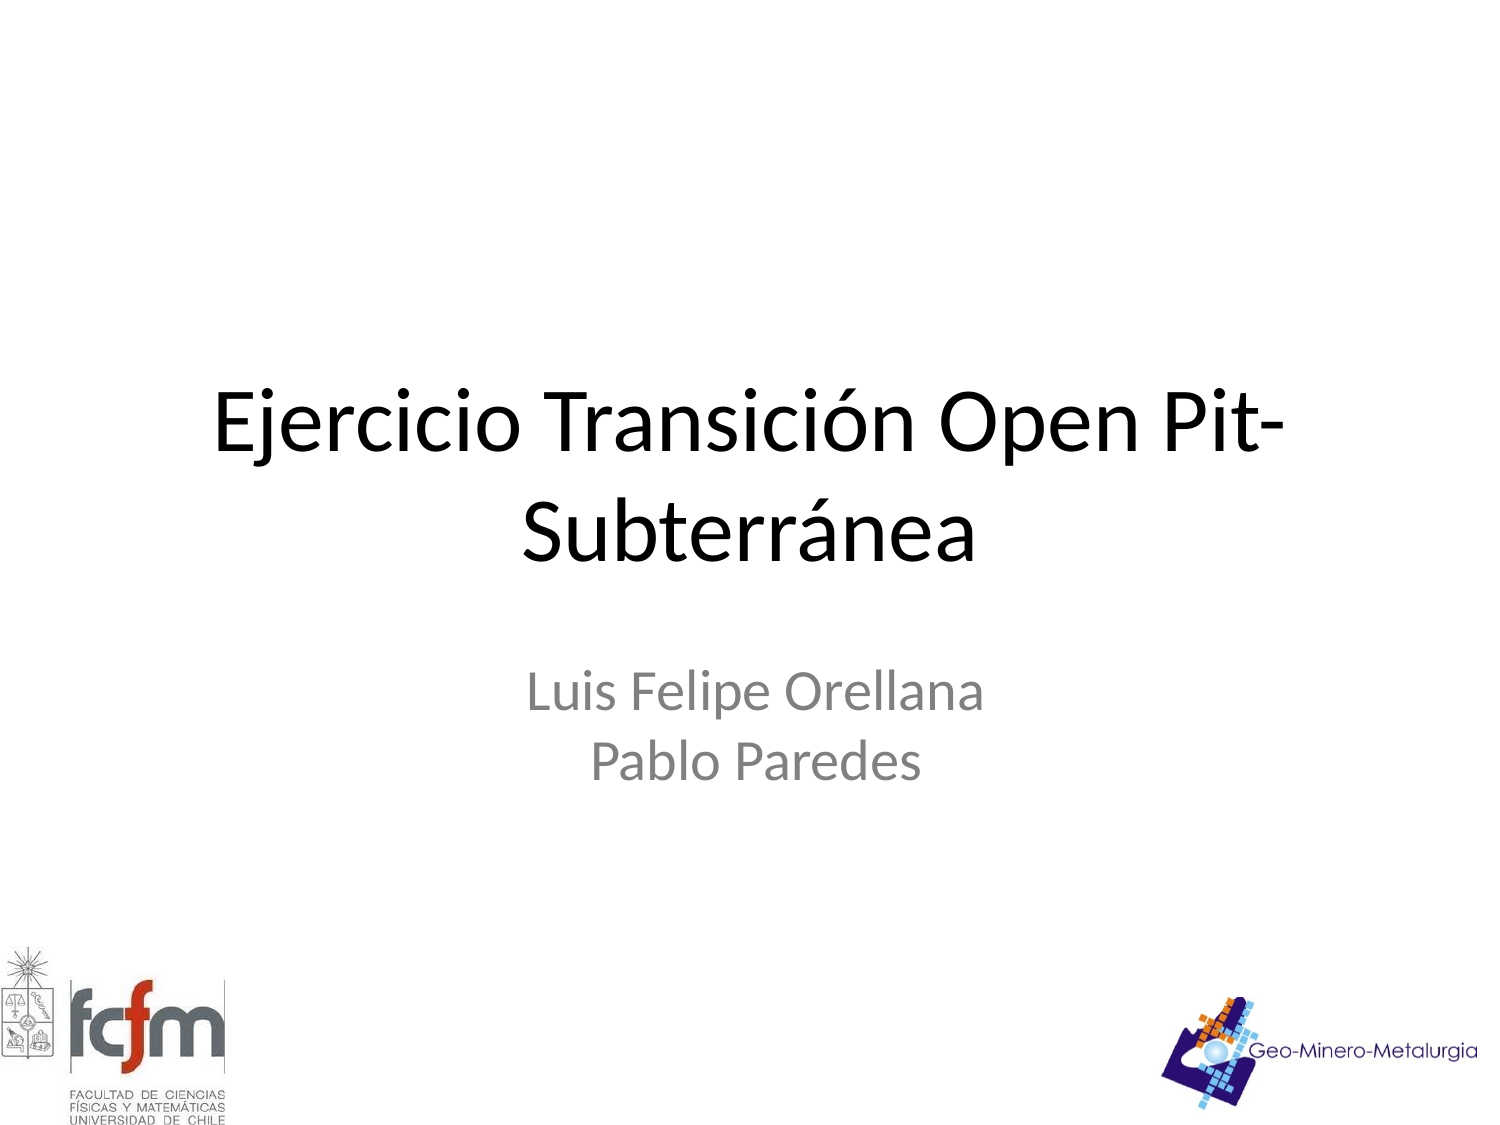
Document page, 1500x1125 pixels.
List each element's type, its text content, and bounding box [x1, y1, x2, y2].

picture [0, 945, 225, 1125]
text_box Luis Felipe Orellana Pablo Paredes [454, 645, 1058, 800]
picture [1151, 997, 1477, 1125]
title Ejercicio Transición Open Pit-Subterránea [112, 349, 1388, 591]
